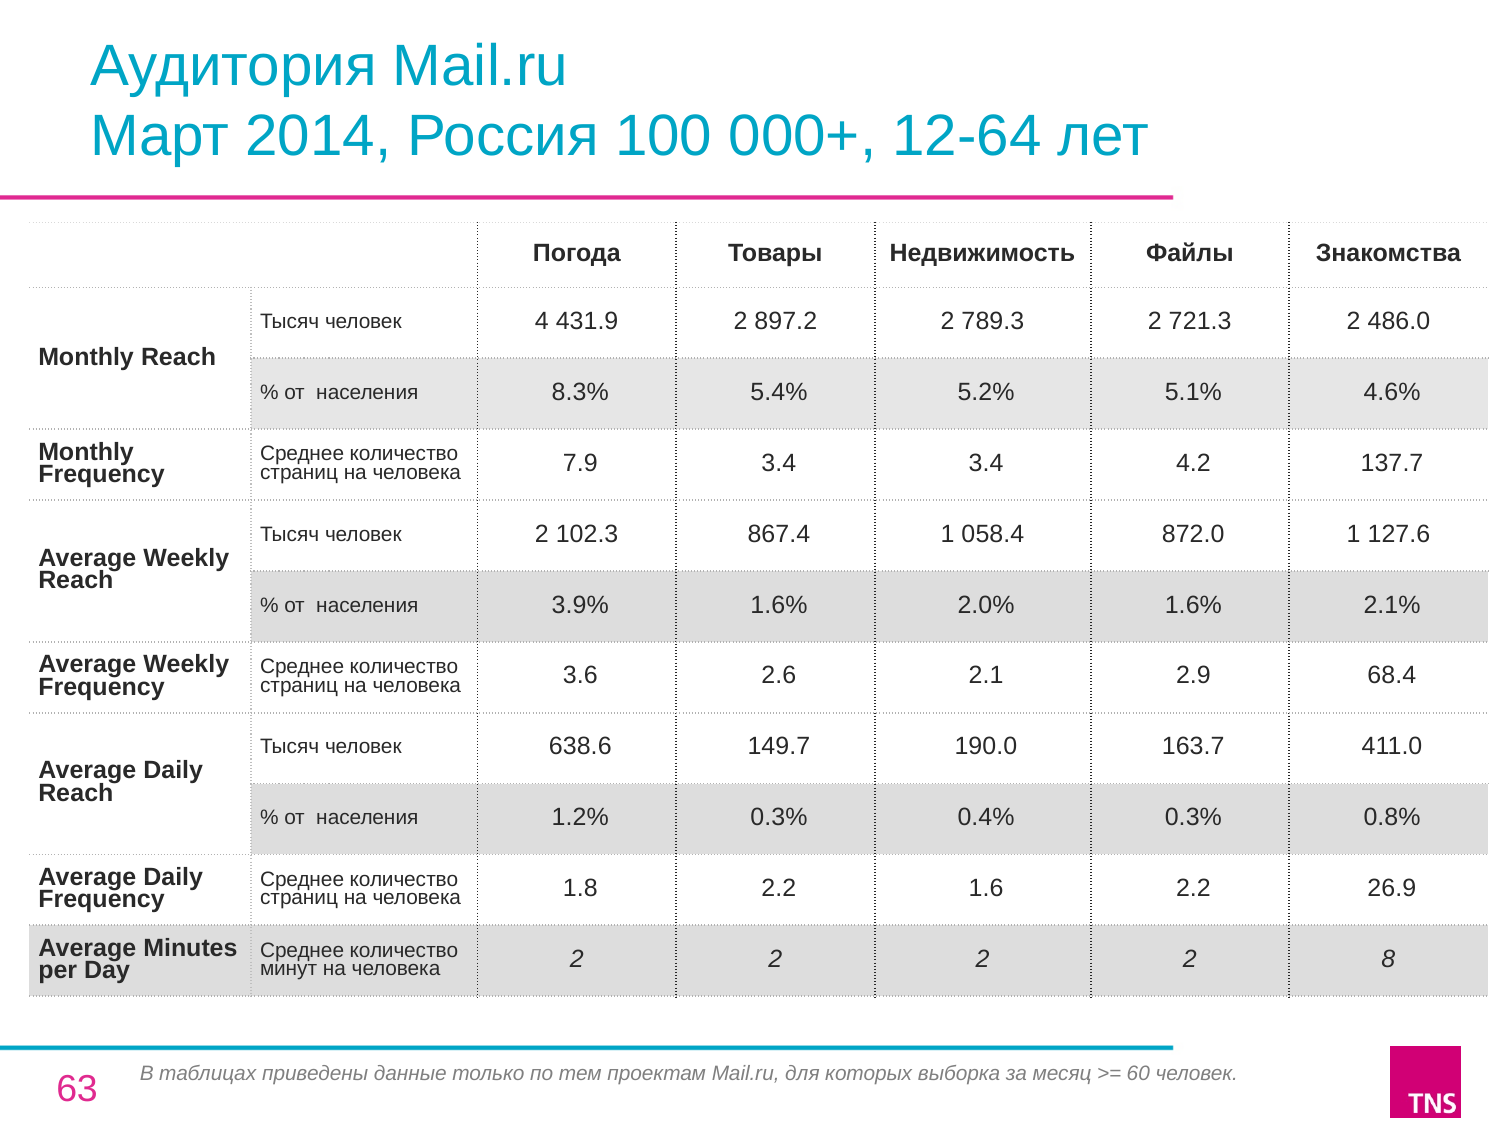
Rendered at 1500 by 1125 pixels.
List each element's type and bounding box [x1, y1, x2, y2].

picture [0, 0, 1500, 1125]
table_header [29, 223, 1488, 287]
text_box [124, 1052, 1463, 1092]
table_cell [29, 287, 1488, 996]
title [74, 8, 1476, 187]
slide_number [40, 1055, 392, 1125]
